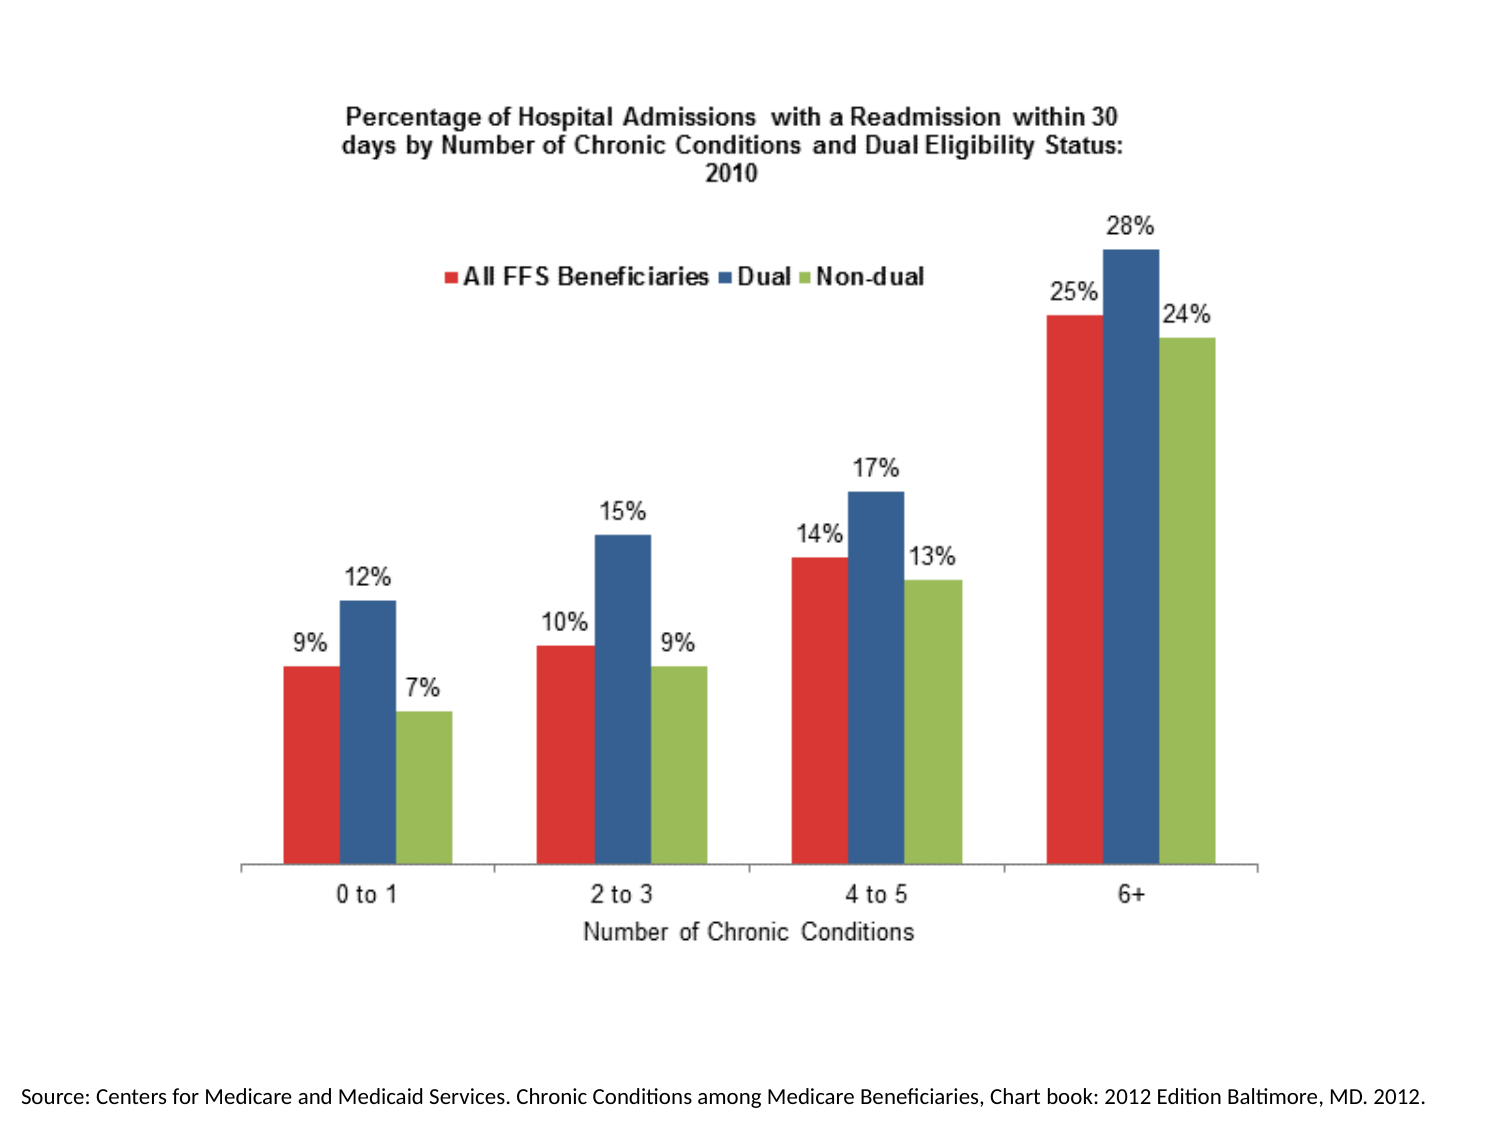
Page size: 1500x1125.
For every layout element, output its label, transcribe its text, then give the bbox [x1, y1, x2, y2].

footer Source: Centers for Medicare and Medicaid Services. Chronic Conditions among Medicare Beneficiaries, Chart book: 2012 Edition Baltimore, MD. 2012. [0, 1065, 1450, 1125]
picture [223, 49, 1277, 954]
